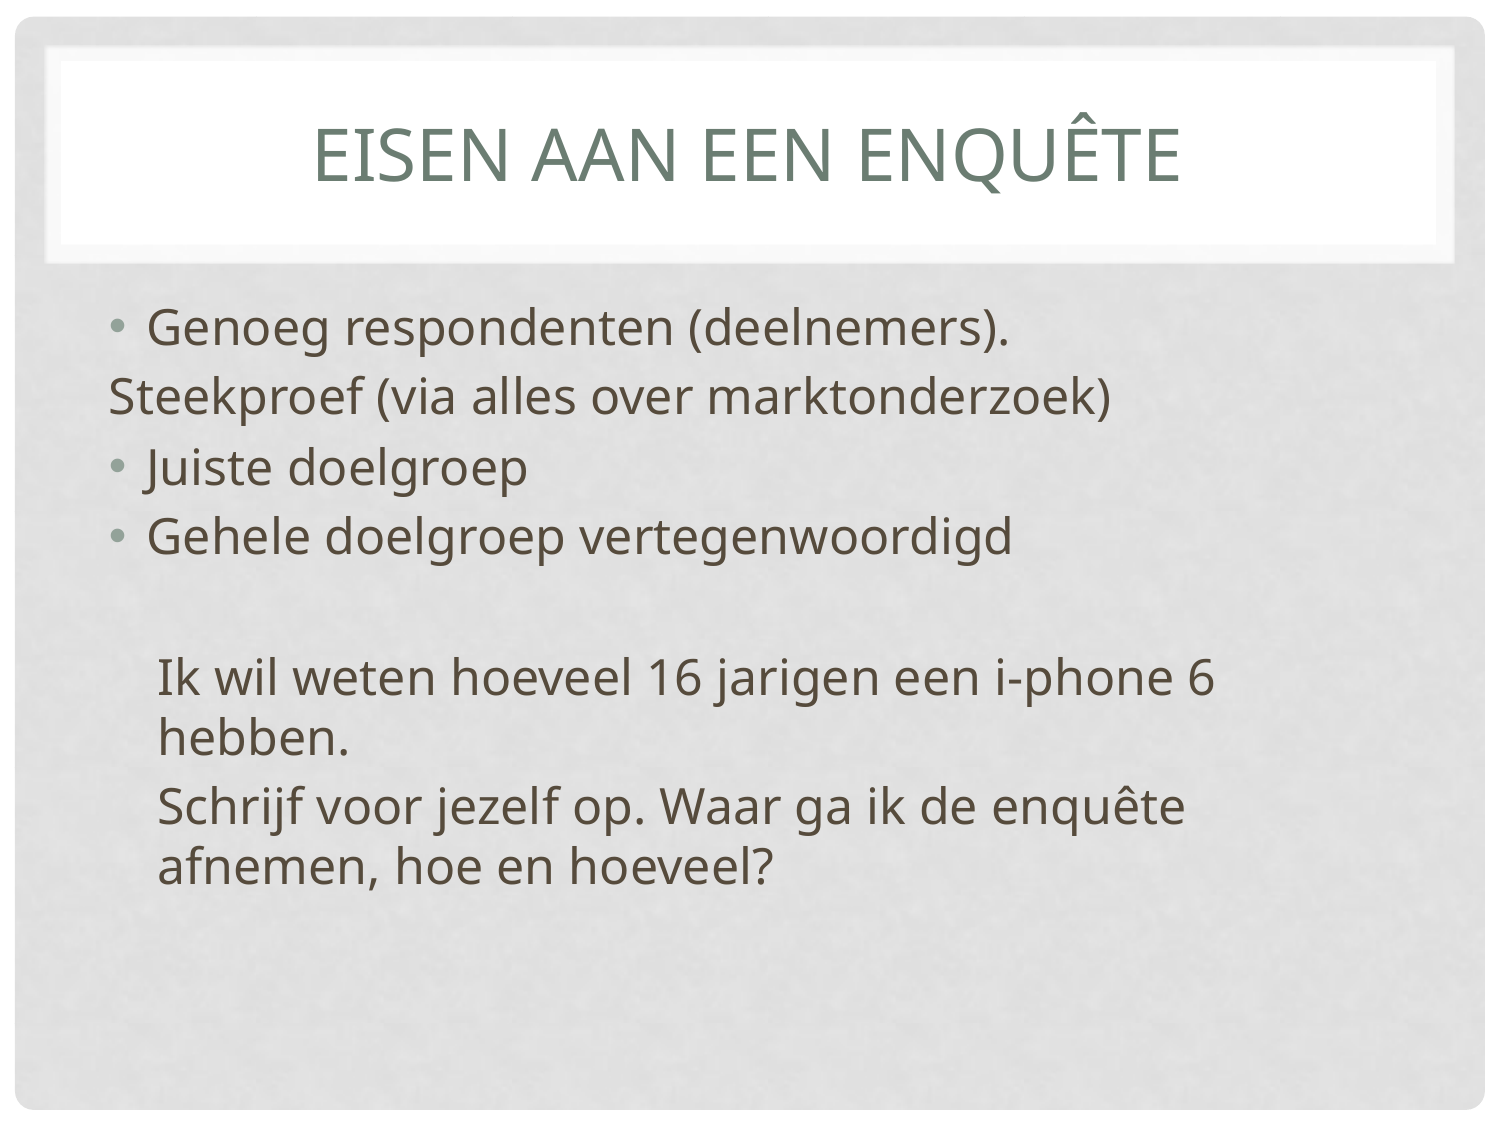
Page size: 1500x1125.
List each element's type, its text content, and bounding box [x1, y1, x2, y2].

list Genoeg respondenten (deelnemers). Steekproef (via alles over marktonderzoek) Juiste doelgroep Gehele doelgroep vertegenwoordigd Ik wil weten hoeveel 16 jarigen een i-phone 6 hebben. Schrijf voor jezelf op. Waar ga ik de enquête afnemen, hoe en hoeveel? [75, 287, 1425, 1005]
title Eisen aan een enquête [69, 66, 1425, 238]
